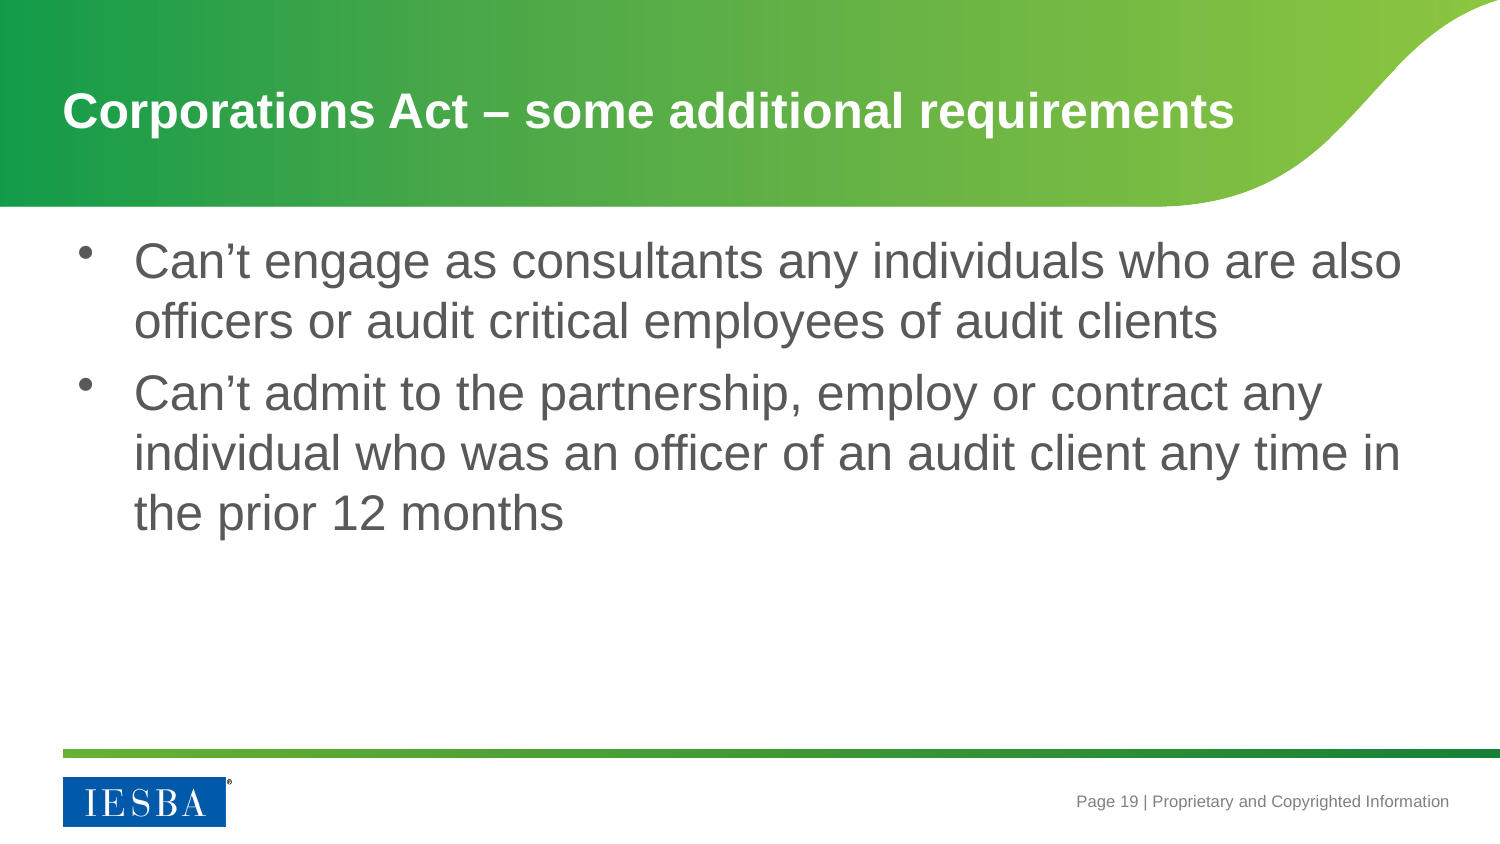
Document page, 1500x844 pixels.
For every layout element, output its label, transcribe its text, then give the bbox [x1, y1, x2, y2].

picture [63, 777, 232, 827]
title Corporations Act – some additional requirements [62, 75, 1300, 142]
picture [0, 0, 1500, 207]
list Can’t engage as consultants any individuals who are also officers or audit critical employees of audit clients Can’t admit to the partnership, employ or contract any individual who was an officer of an audit client any time in the prior 12 months [62, 220, 1450, 724]
